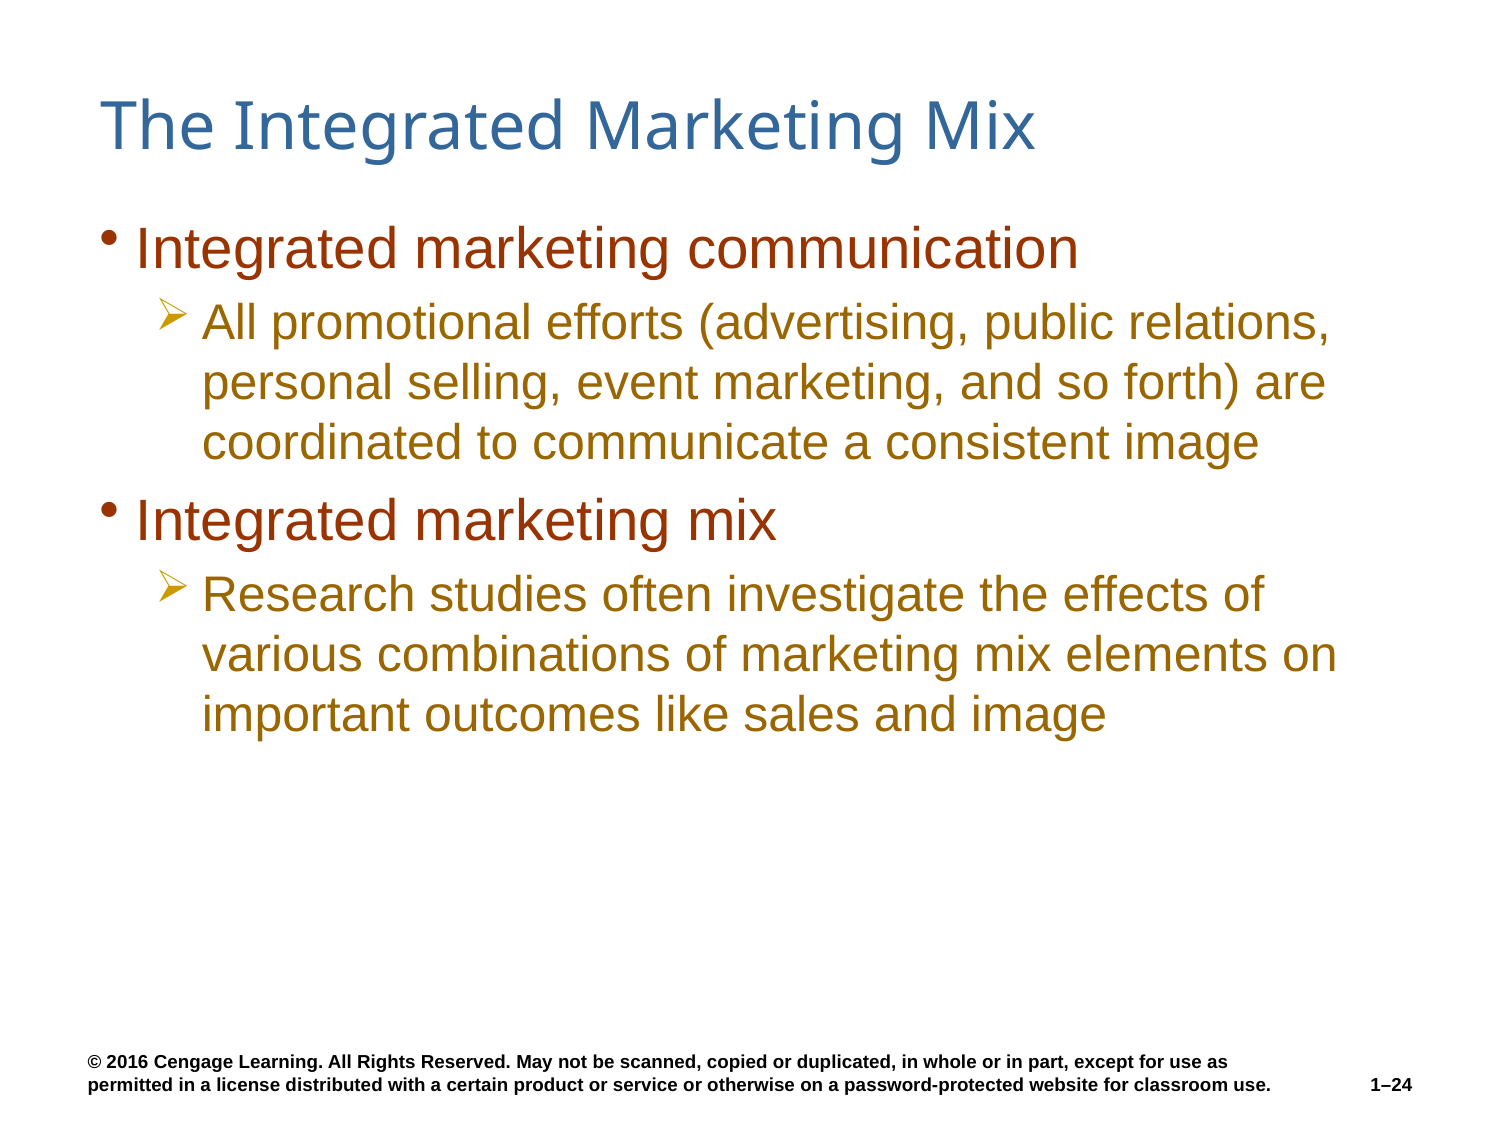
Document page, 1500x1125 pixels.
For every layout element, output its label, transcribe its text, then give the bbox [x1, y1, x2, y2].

footer © 2016 Cengage Learning. All Rights Reserved. May not be scanned, copied or duplicated, in whole or in part, except for use as permitted in a license distributed with a certain product or service or otherwise on a password-protected website for classroom use. [87, 1057, 1050, 1103]
title The Integrated Marketing Mix [85, 75, 1411, 171]
slide_number 1–24 [1050, 1042, 1413, 1103]
list Integrated marketing communication All promotional efforts (advertising, public relations, personal selling, event marketing, and so forth) are coordinated to communicate a consistent image Integrated marketing mix Research studies often investigate the effects of various combinations of marketing mix elements on important outcomes like sales and image [84, 202, 1414, 1013]
